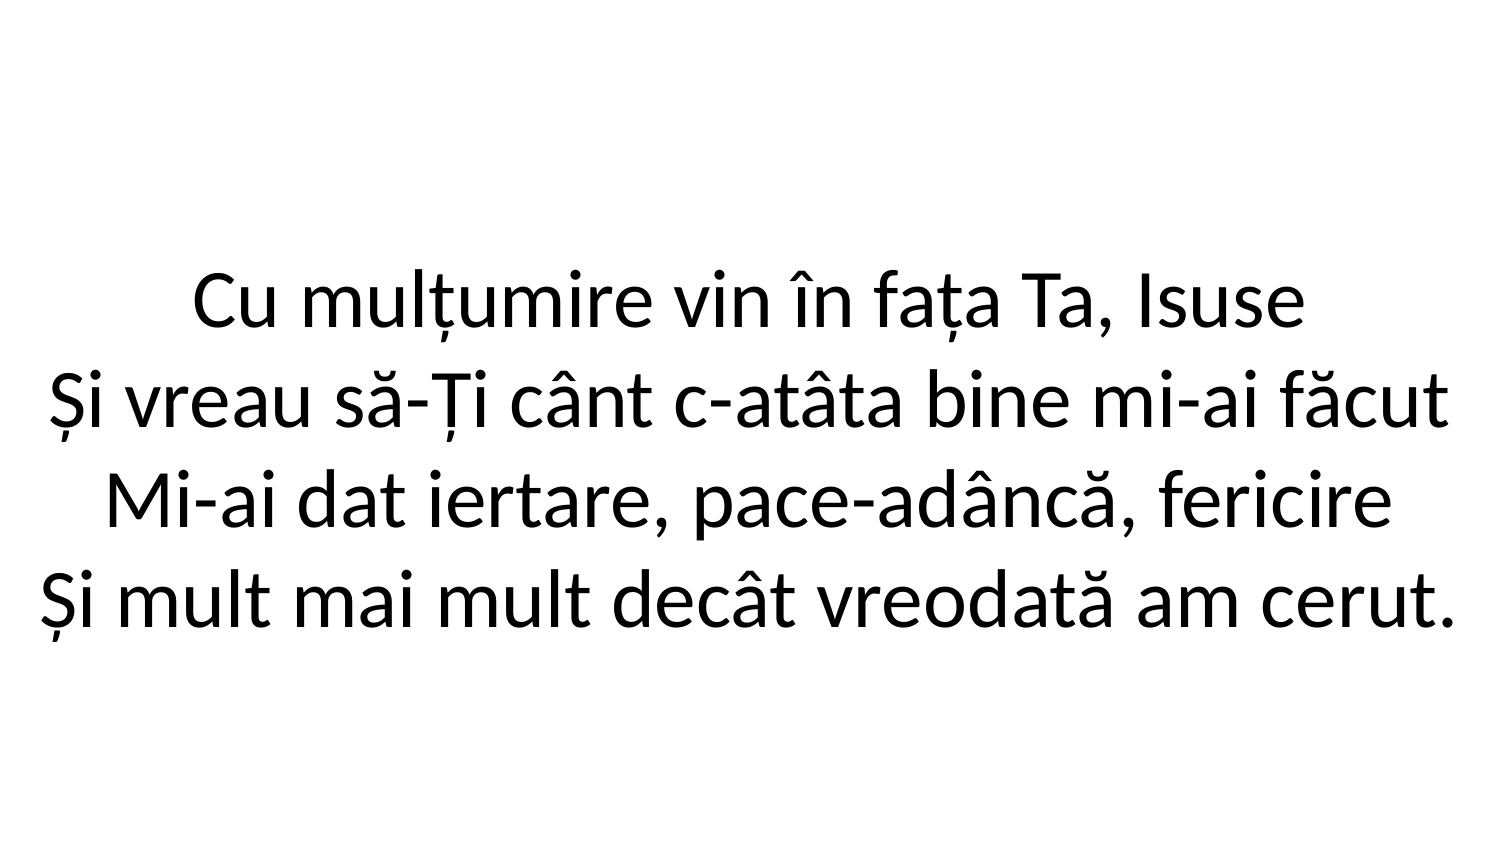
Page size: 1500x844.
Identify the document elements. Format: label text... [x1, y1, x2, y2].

text_box Cu mulțumire vin în fața Ta, Isuse Și vreau să-Ți cânt c-atâta bine mi-ai făcut Mi-ai dat iertare, pace-adâncă, fericire Și mult mai mult decât vreodată am cerut. [24, 192, 1476, 652]
